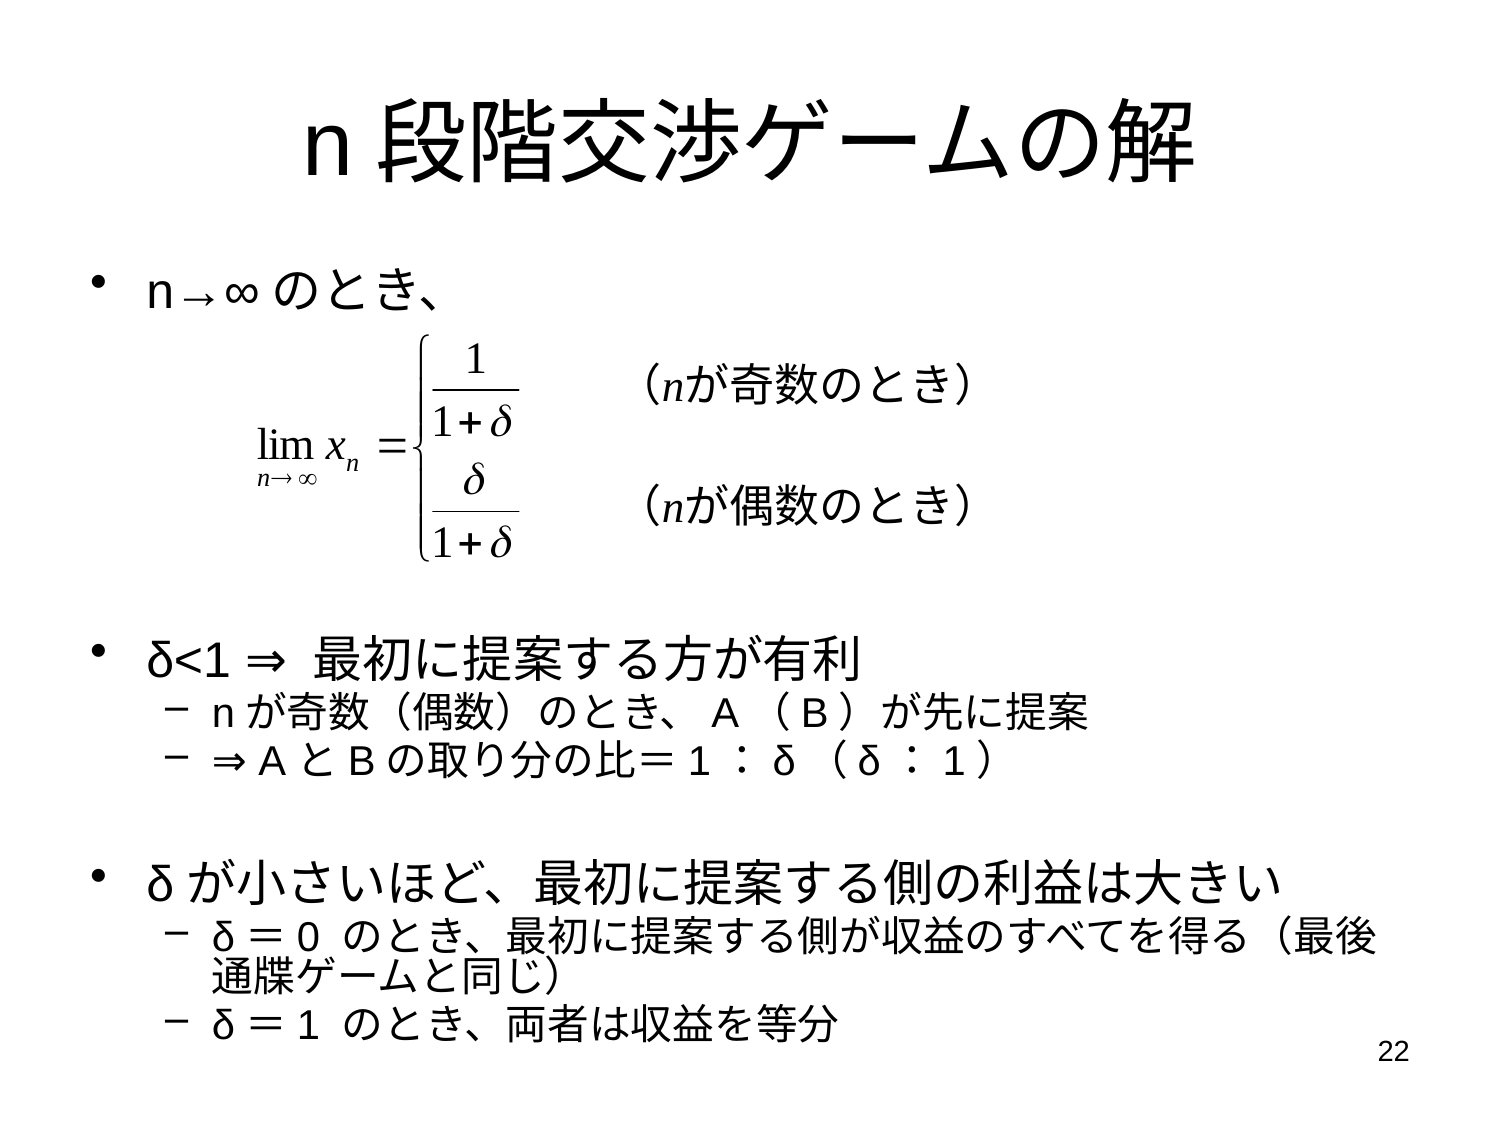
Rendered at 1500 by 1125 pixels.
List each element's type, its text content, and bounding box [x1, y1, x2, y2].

list n→∞のとき、 δ<1 ⇒ 最初に提案する方が有利 nが奇数（偶数）のとき、A（B）が先に提案 ⇒ AとBの取り分の比＝1：δ（δ：1） δが小さいほど、最初に提案する側の利益は大きい δ＝0 のとき、最初に提案する側が収益のすべてを得る（最後通牒ゲームと同じ） δ＝1 のとき、両者は収益を等分 [75, 262, 1425, 1088]
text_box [249, 324, 978, 573]
title n段階交渉ゲームの解 [75, 45, 1425, 233]
slide_number 22 [1074, 1024, 1426, 1103]
